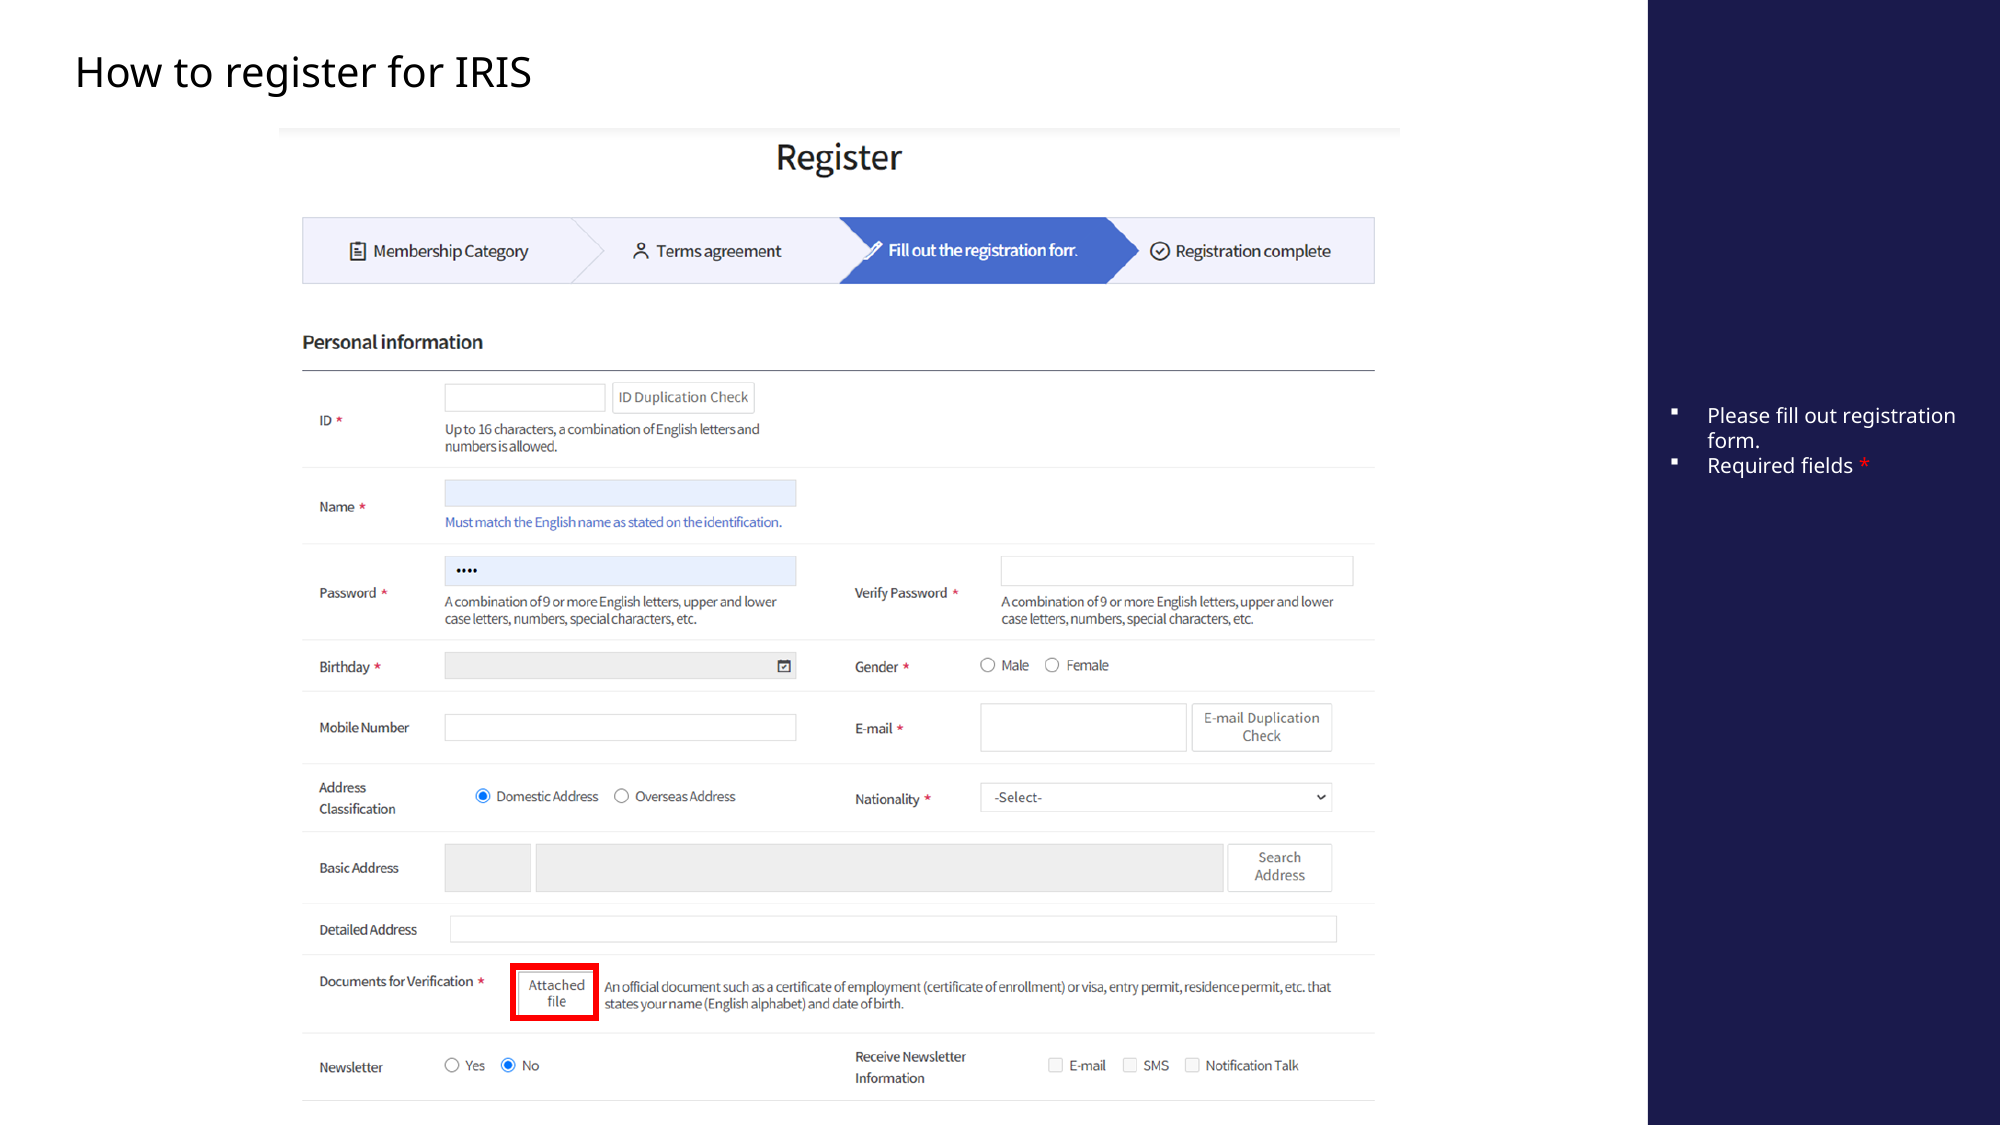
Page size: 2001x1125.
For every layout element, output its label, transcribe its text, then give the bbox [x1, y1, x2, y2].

text_box How to register for IRIS [59, 38, 548, 103]
picture [279, 128, 1400, 1112]
text_box Please fill out registration form. Required fields * [1654, 395, 2000, 485]
text_box [1647, 0, 2000, 1125]
